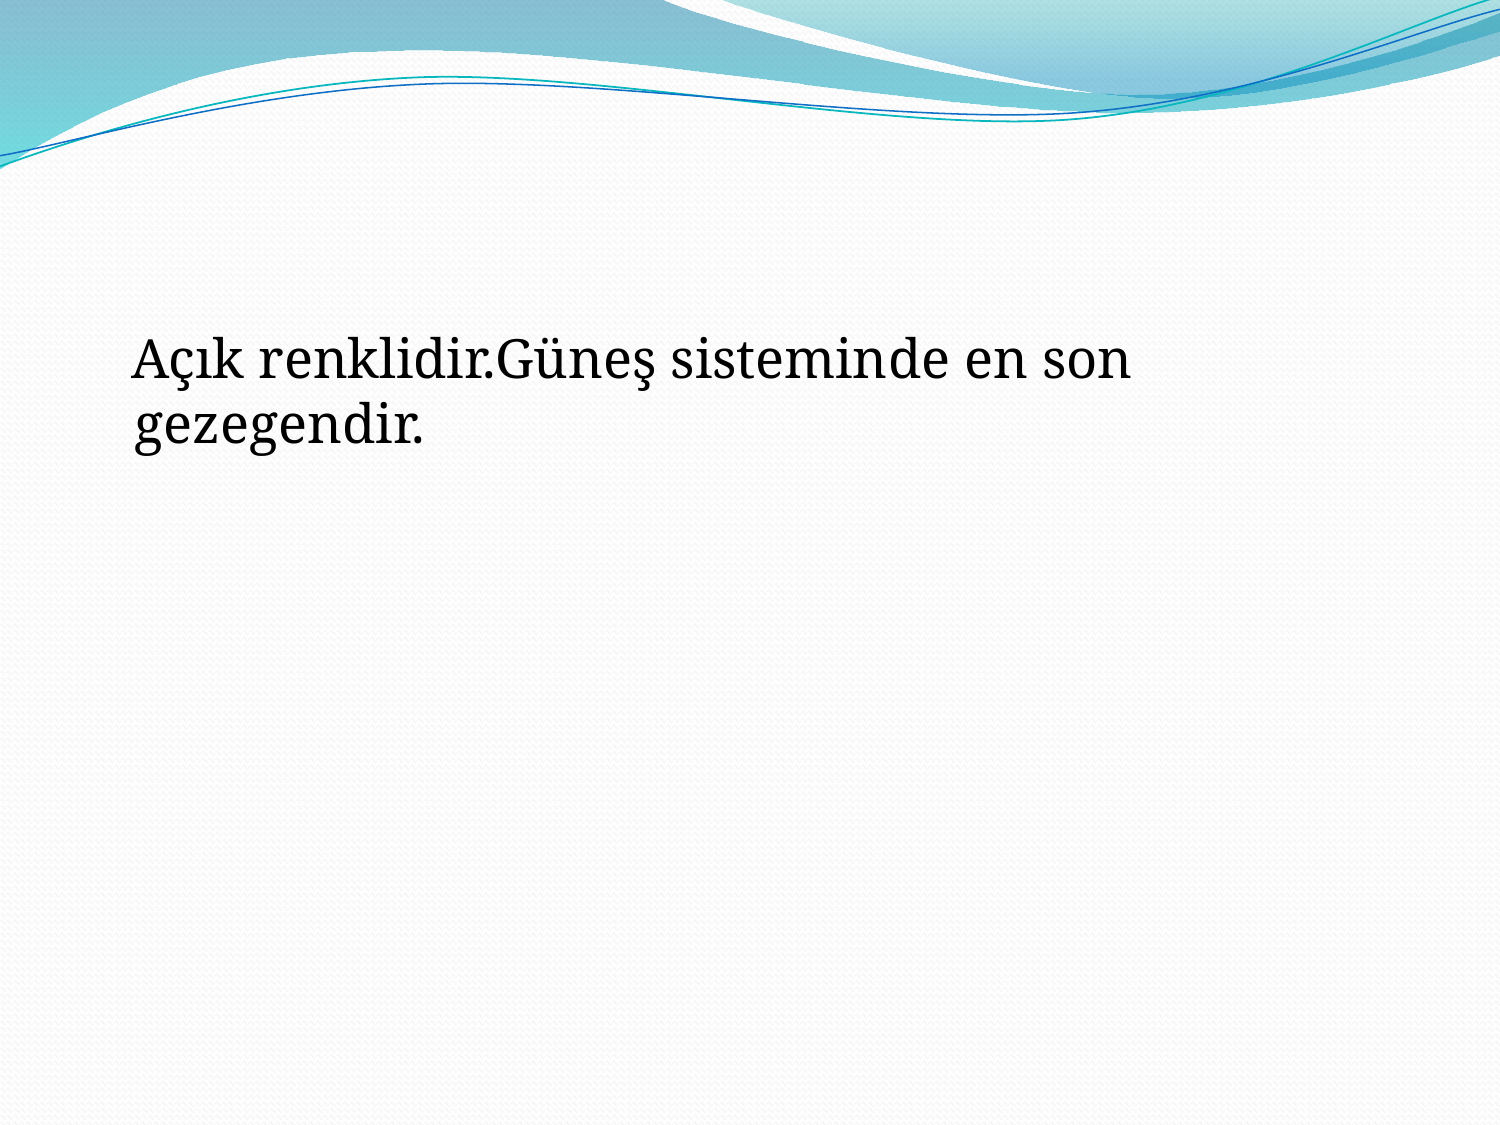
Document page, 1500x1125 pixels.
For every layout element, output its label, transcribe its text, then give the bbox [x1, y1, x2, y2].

list Açık renklidir.Güneş sisteminde en son gezegendir. [75, 317, 1425, 1038]
